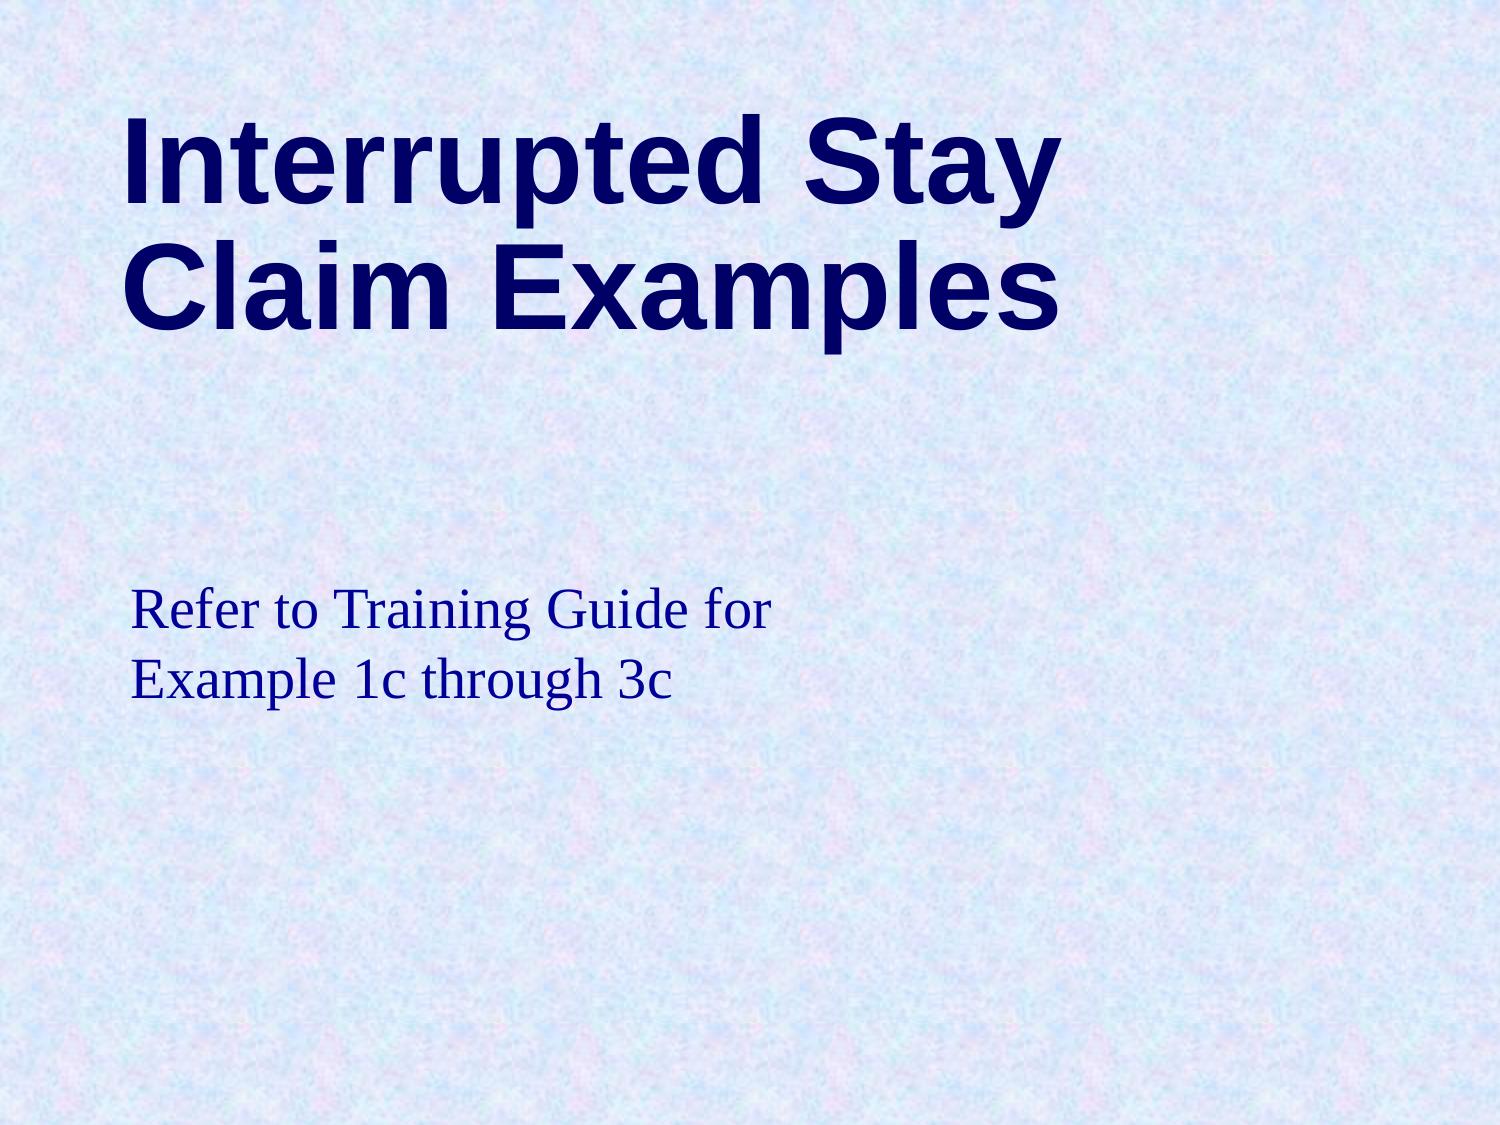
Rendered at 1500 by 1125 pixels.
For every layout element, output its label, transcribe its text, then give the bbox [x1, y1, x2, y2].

subtitle Refer to Training Guide for Example 1c through 3c [115, 562, 861, 781]
title Interrupted Stay Claim Examples [105, 135, 1381, 323]
